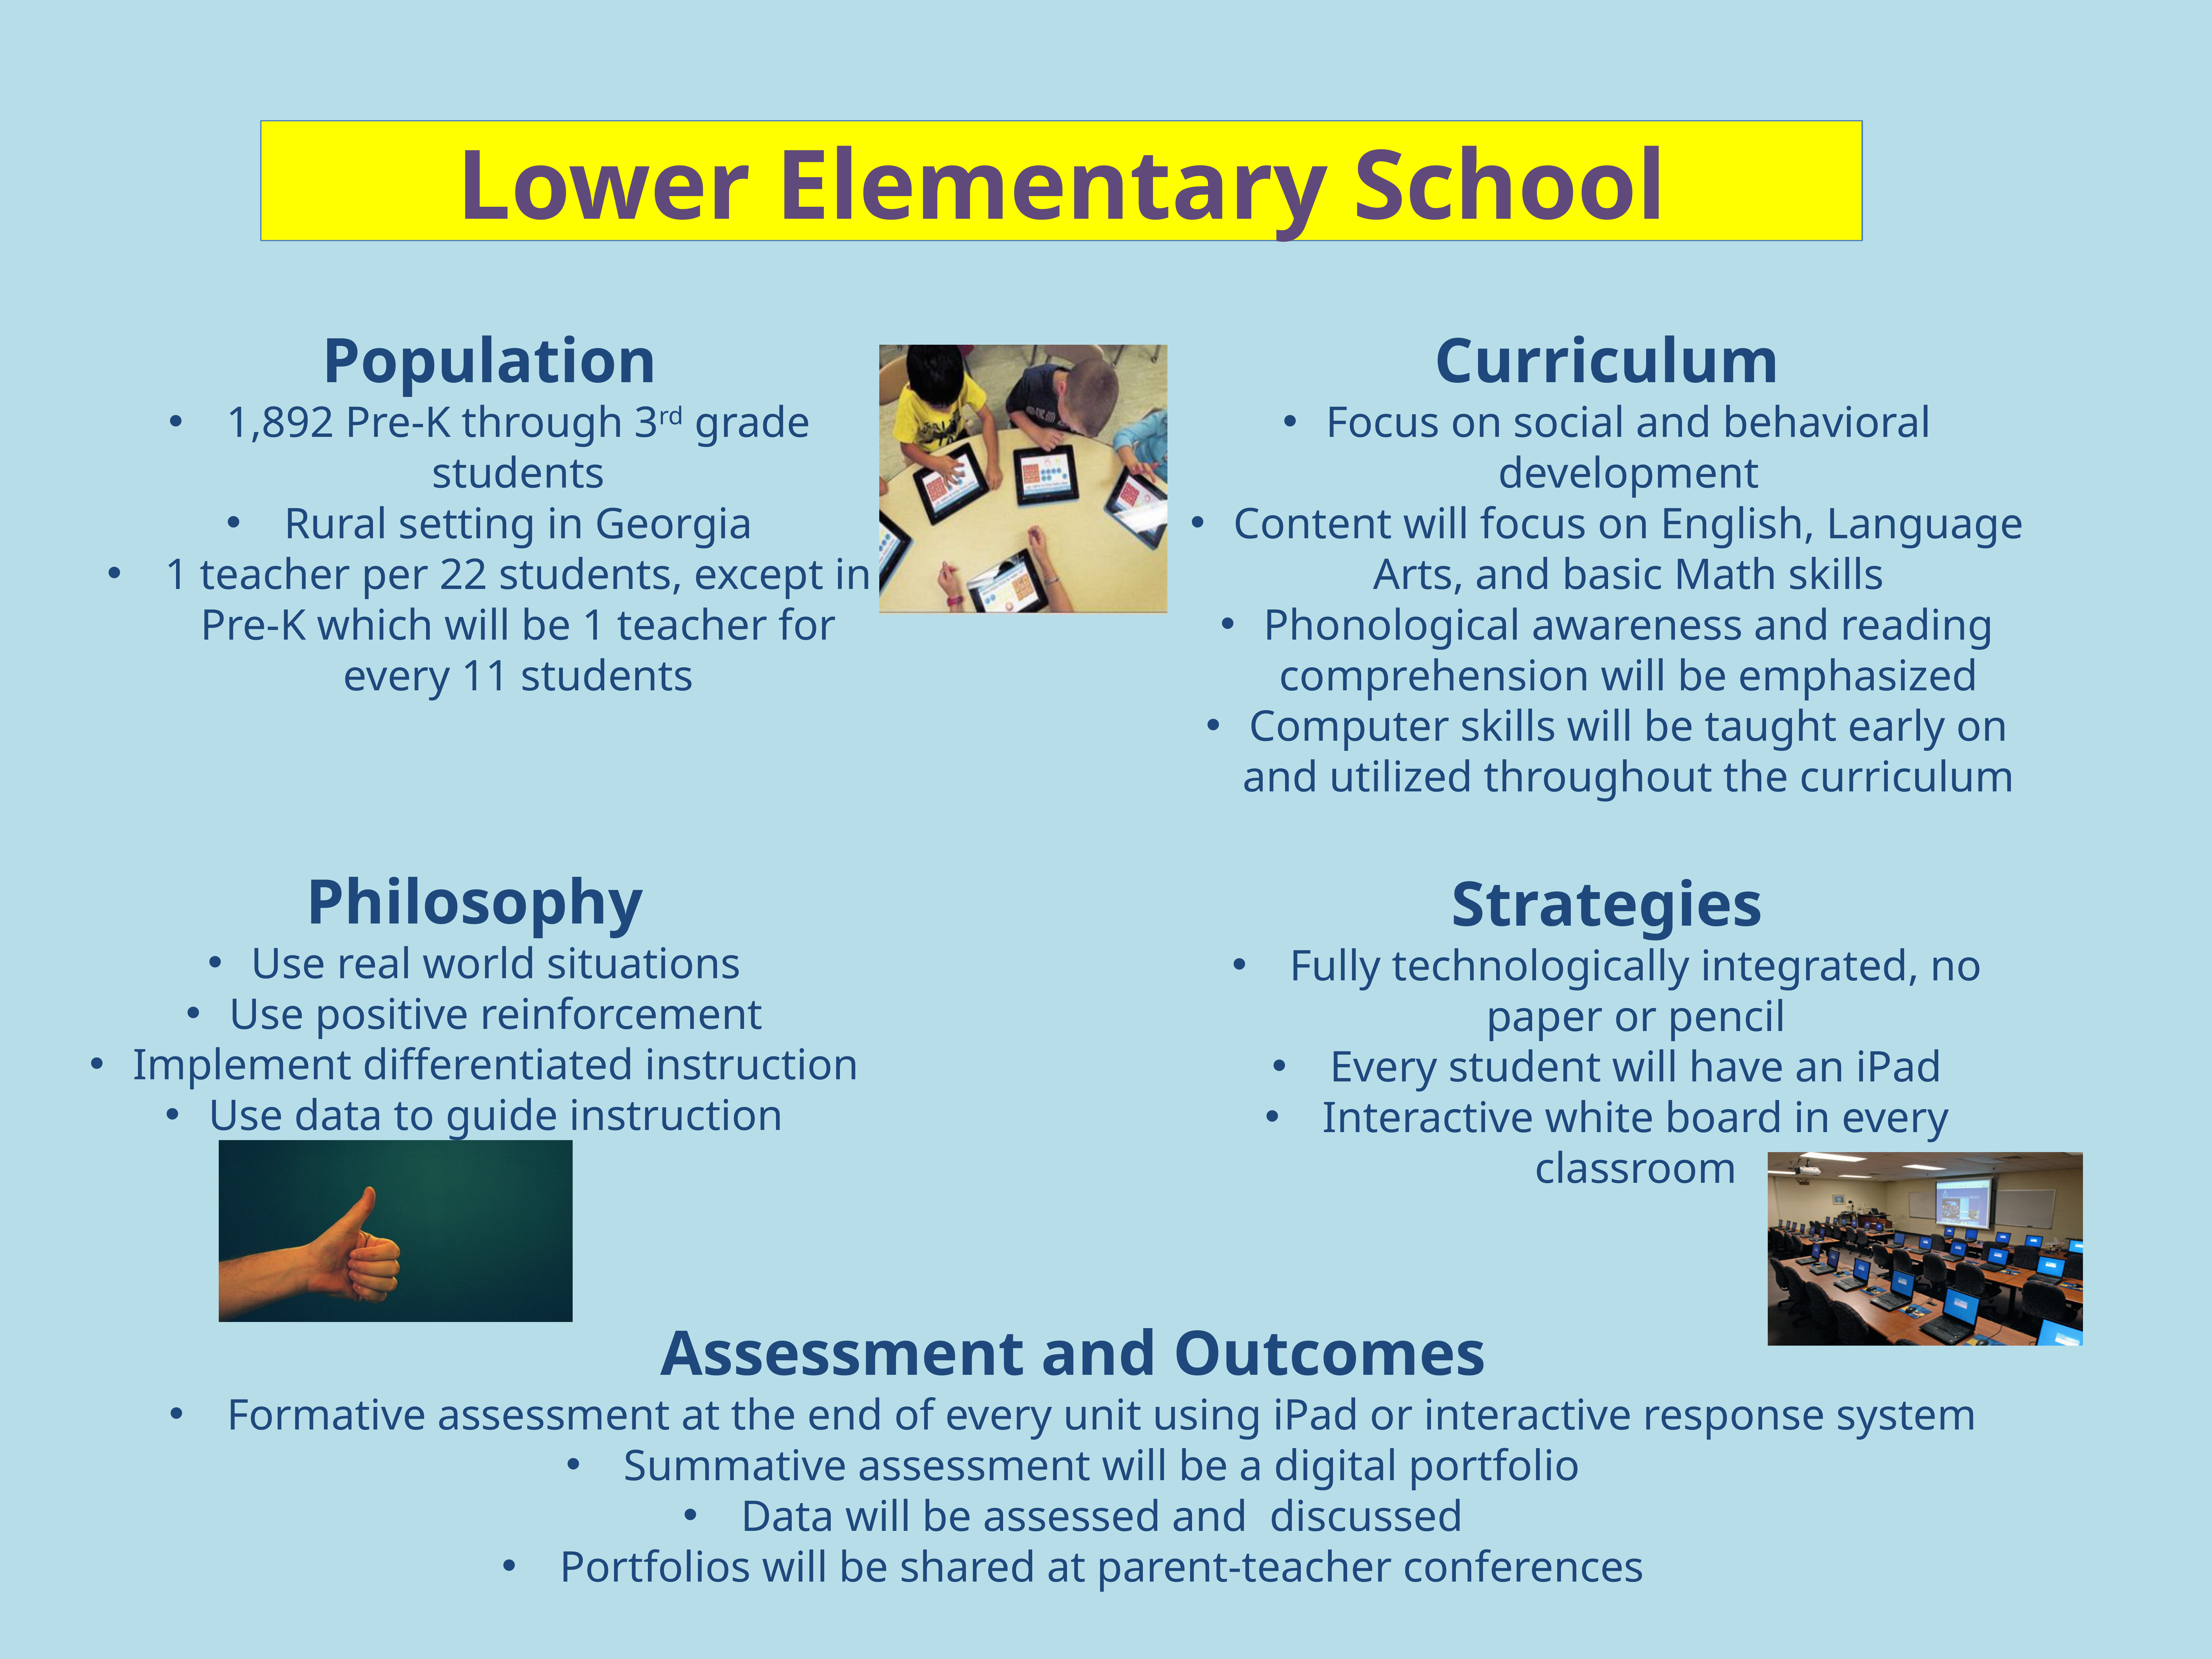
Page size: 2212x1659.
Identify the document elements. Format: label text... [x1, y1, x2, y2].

text_box Curriculum Focus on social and behavioral development Content will focus on English, Language Arts, and basic Math skills Phonological awareness and reading comprehension will be emphasized Computer skills will be taught early on and utilized throughout the curriculum [1167, 319, 2047, 802]
text_box Assessment and Outcomes Formative assessment at the end of every unit using iPad or interactive response system Summative assessment will be a digital portfolio Data will be assessed and discussed Portfolios will be shared at parent-teacher conferences [100, 1311, 2047, 1659]
picture [879, 345, 1168, 615]
text_box Philosophy Use real world situations Use positive reinforcement Implement differentiated instruction Use data to guide instruction [2, 786, 947, 1196]
text_box Strategies Fully technologically integrated, no paper or pencil Every student will have an iPad Interactive white board in every classroom [1188, 788, 2026, 1311]
picture [1768, 1152, 2083, 1346]
text_box Population 1,892 Pre-K through 3rd grade students Rural setting in Georgia 1 teacher per 22 students, except in Pre-K which will be 1 teacher for every 11 students [100, 319, 880, 701]
picture [219, 1140, 573, 1322]
text_box Lower Elementary School [260, 120, 1863, 241]
